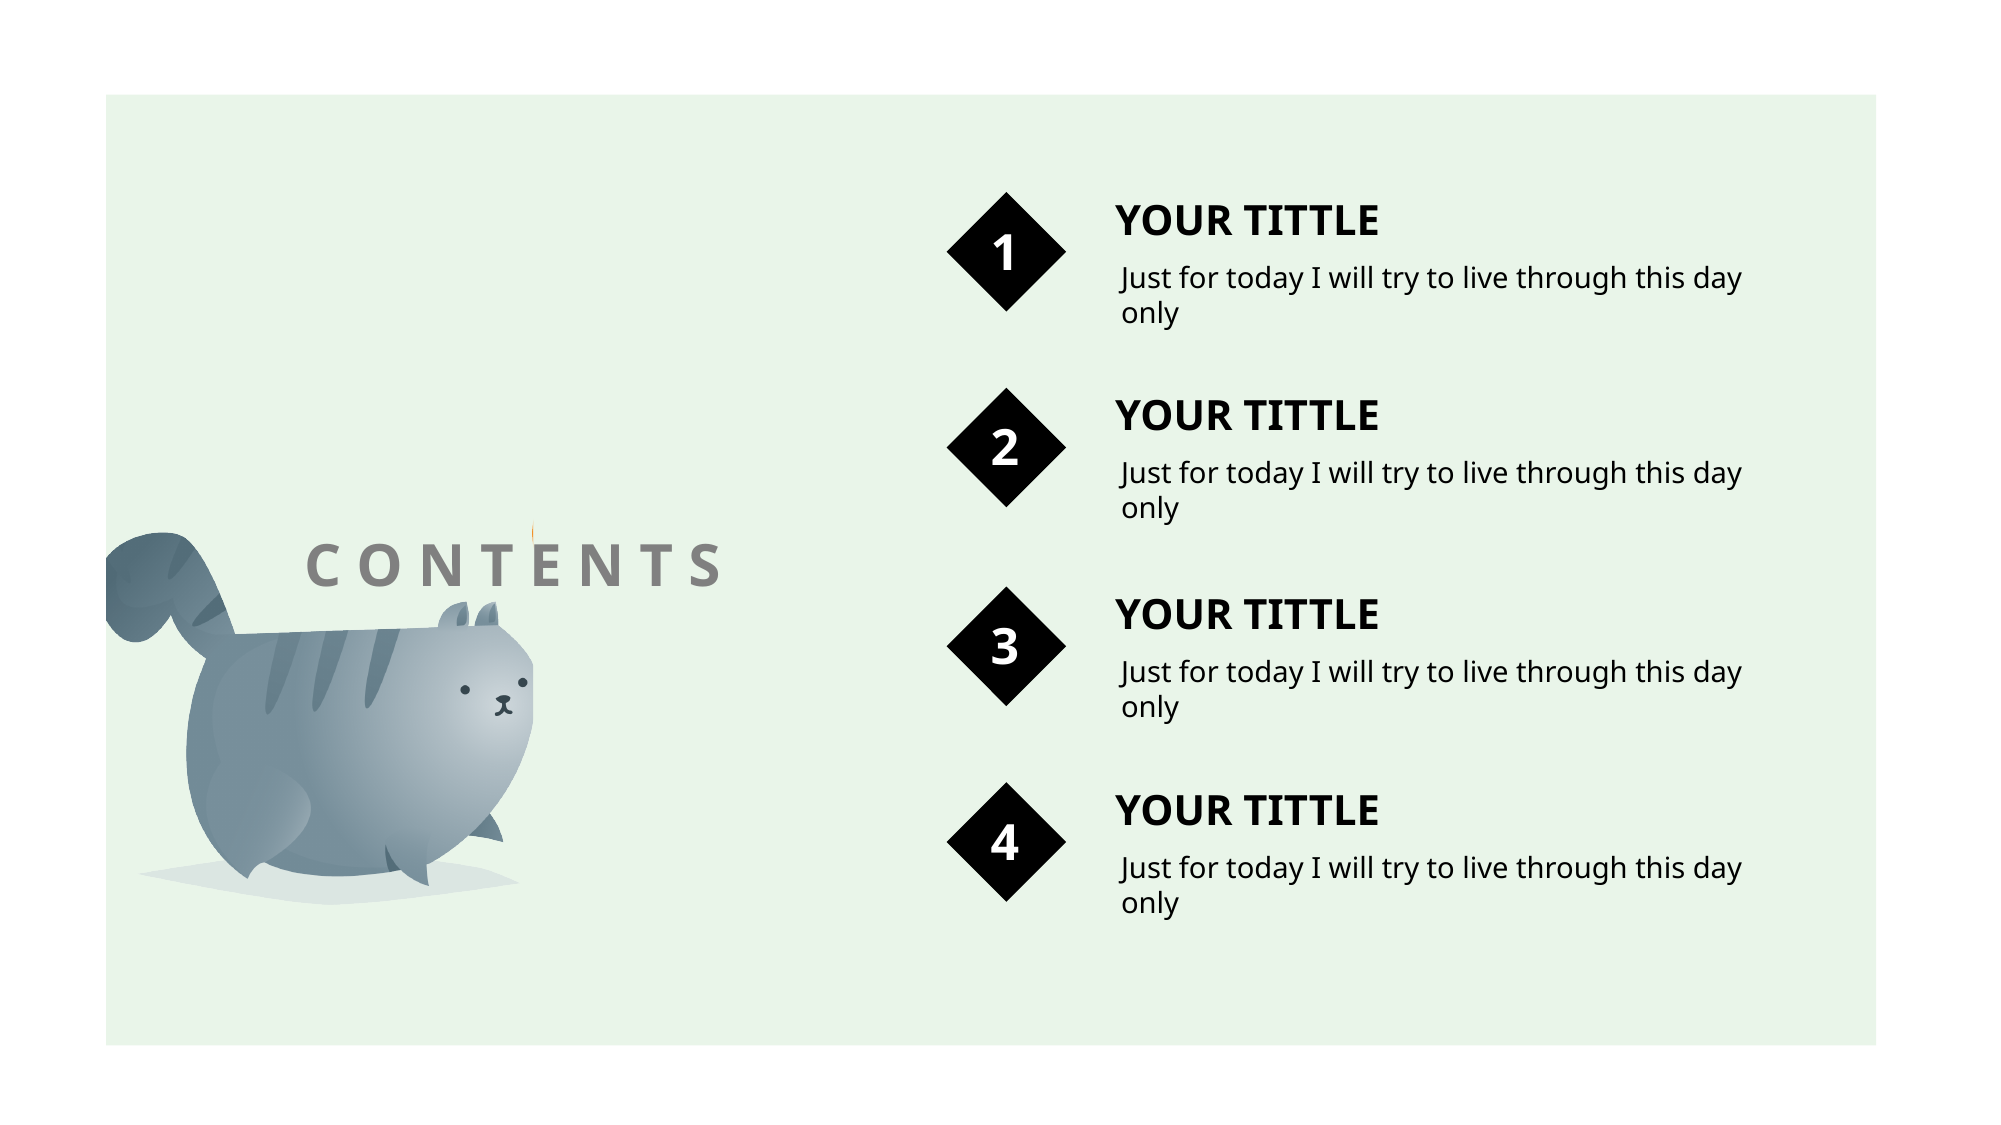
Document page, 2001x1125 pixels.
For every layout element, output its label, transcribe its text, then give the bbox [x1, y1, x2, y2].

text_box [946, 586, 1067, 707]
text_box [946, 191, 1067, 312]
text_box YOUR TITTLE [1100, 776, 1627, 842]
picture [106, 337, 534, 1014]
text_box [105, 94, 1877, 1046]
text_box C O N T E N T S [534, 520, 834, 605]
text_box Just for today I will try to live through this day only [1106, 841, 1762, 927]
text_box Just for today I will try to live through this day only [1106, 646, 1762, 731]
text_box YOUR TITTLE [1100, 580, 1627, 646]
text_box YOUR TITTLE [1100, 186, 1627, 251]
text_box Just for today I will try to live through this day only [1106, 447, 1762, 533]
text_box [946, 387, 1067, 508]
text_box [946, 782, 1067, 902]
text_box Just for today I will try to live through this day only [1106, 251, 1762, 337]
text_box YOUR TITTLE [1100, 381, 1627, 447]
